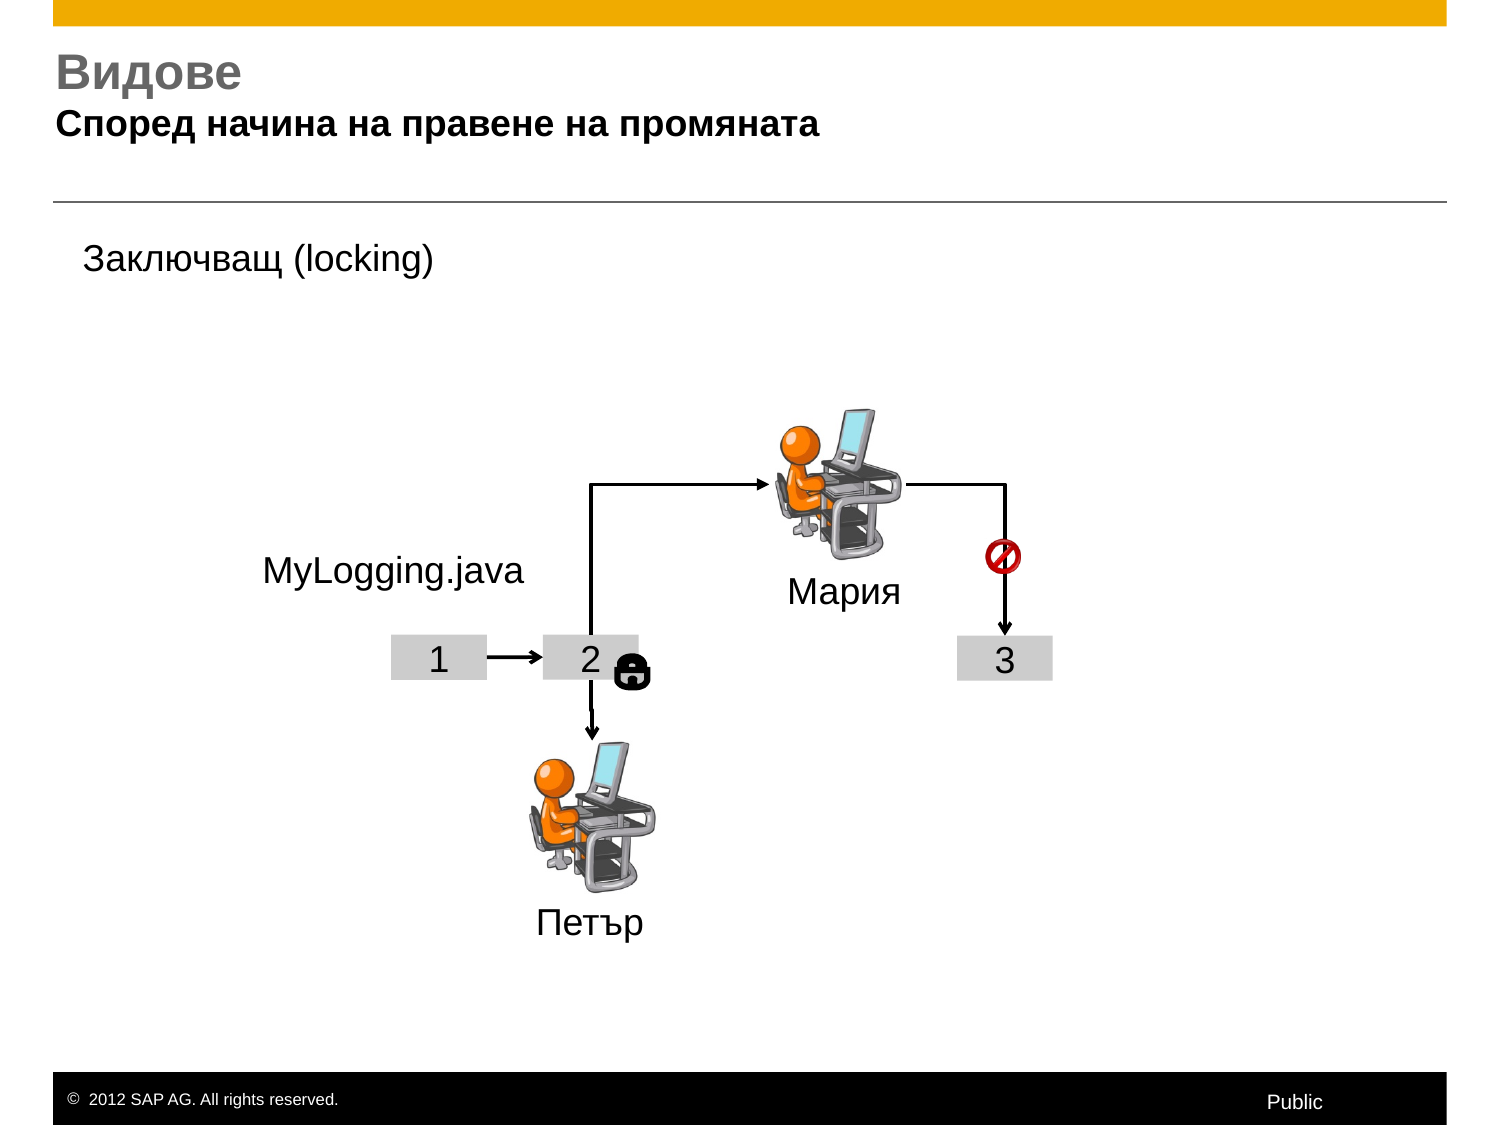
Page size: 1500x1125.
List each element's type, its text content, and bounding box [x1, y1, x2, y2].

title Видове Според начина на правене на промяната [55, 59, 1449, 184]
picture [768, 407, 907, 562]
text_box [905, 484, 1006, 637]
text_box MyLogging.java [262, 545, 525, 591]
list Заключващ (locking) [53, 233, 1414, 340]
picture [523, 740, 661, 894]
text_box Мария [787, 571, 900, 613]
text_box Петър [535, 906, 645, 943]
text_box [590, 484, 770, 635]
text_box [617, 656, 648, 688]
text_box 3 [957, 635, 1053, 681]
text_box 1 [391, 634, 487, 680]
text_box 2 [542, 634, 639, 680]
picture [984, 537, 1021, 575]
